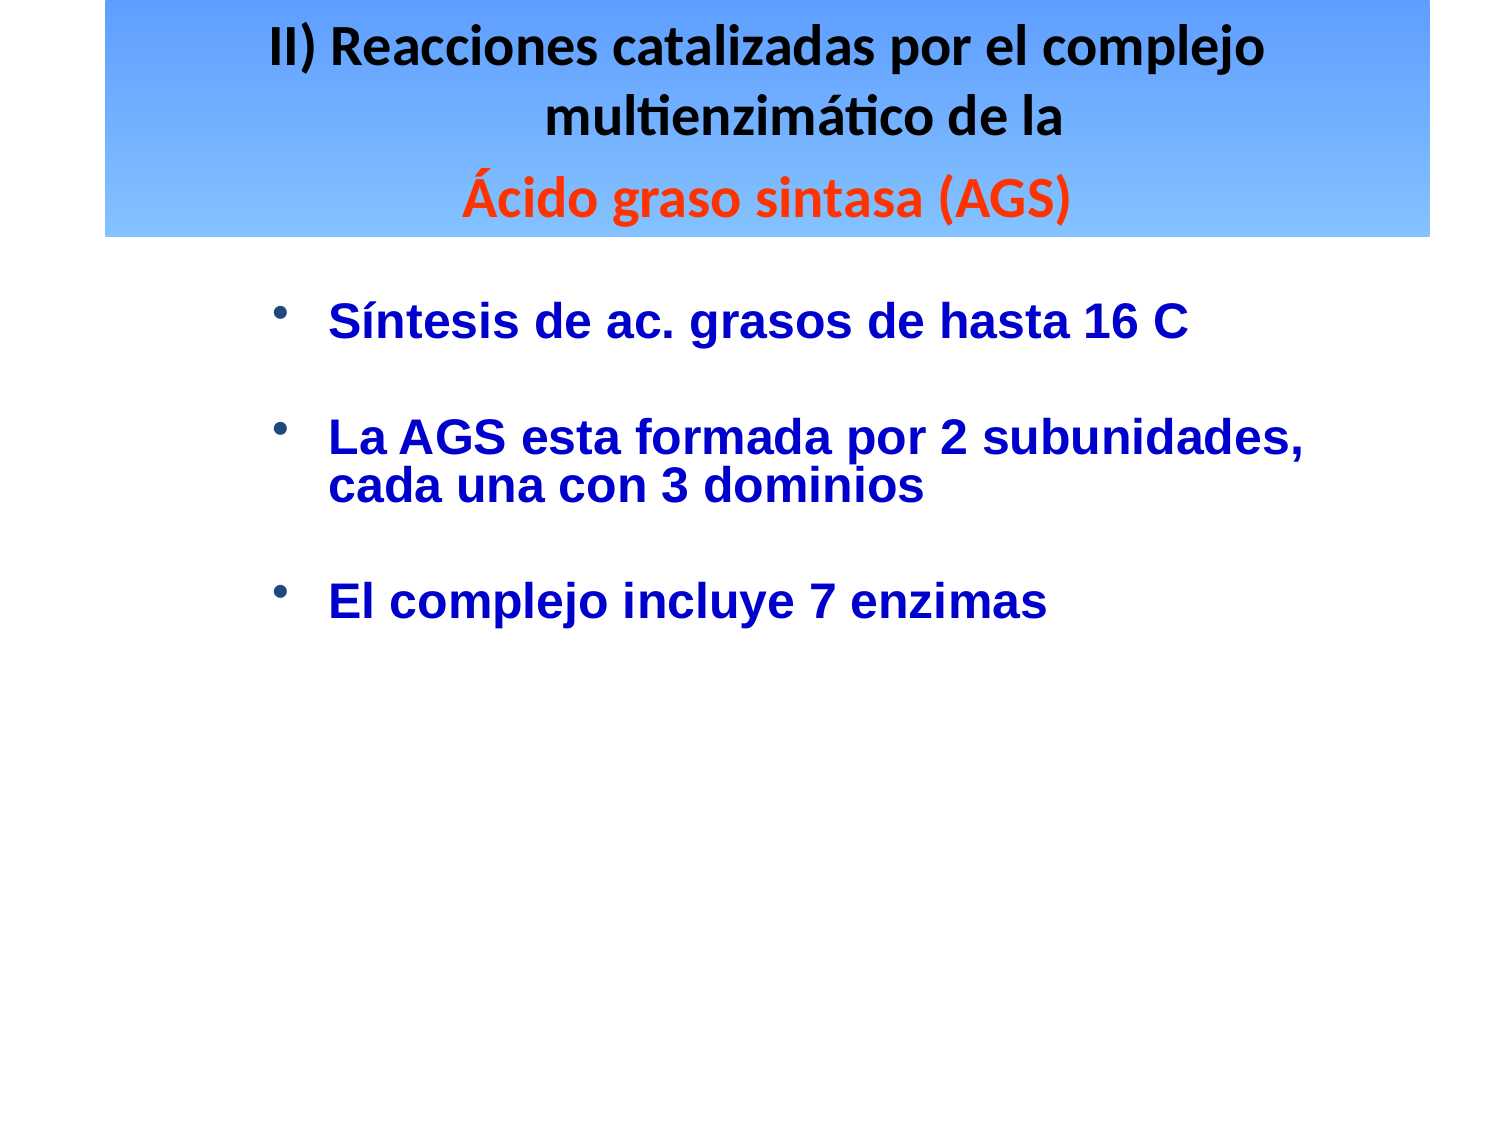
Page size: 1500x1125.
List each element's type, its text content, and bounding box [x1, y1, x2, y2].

text_box Síntesis de ac. grasos de hasta 16 C La AGS esta formada por 2 subunidades, cada una con 3 dominios El complejo incluye 7 enzimas [257, 292, 1336, 636]
text_box II) Reacciones catalizadas por el complejo multienzimático de la Ácido graso sintasa (AGS) [105, 0, 1430, 237]
